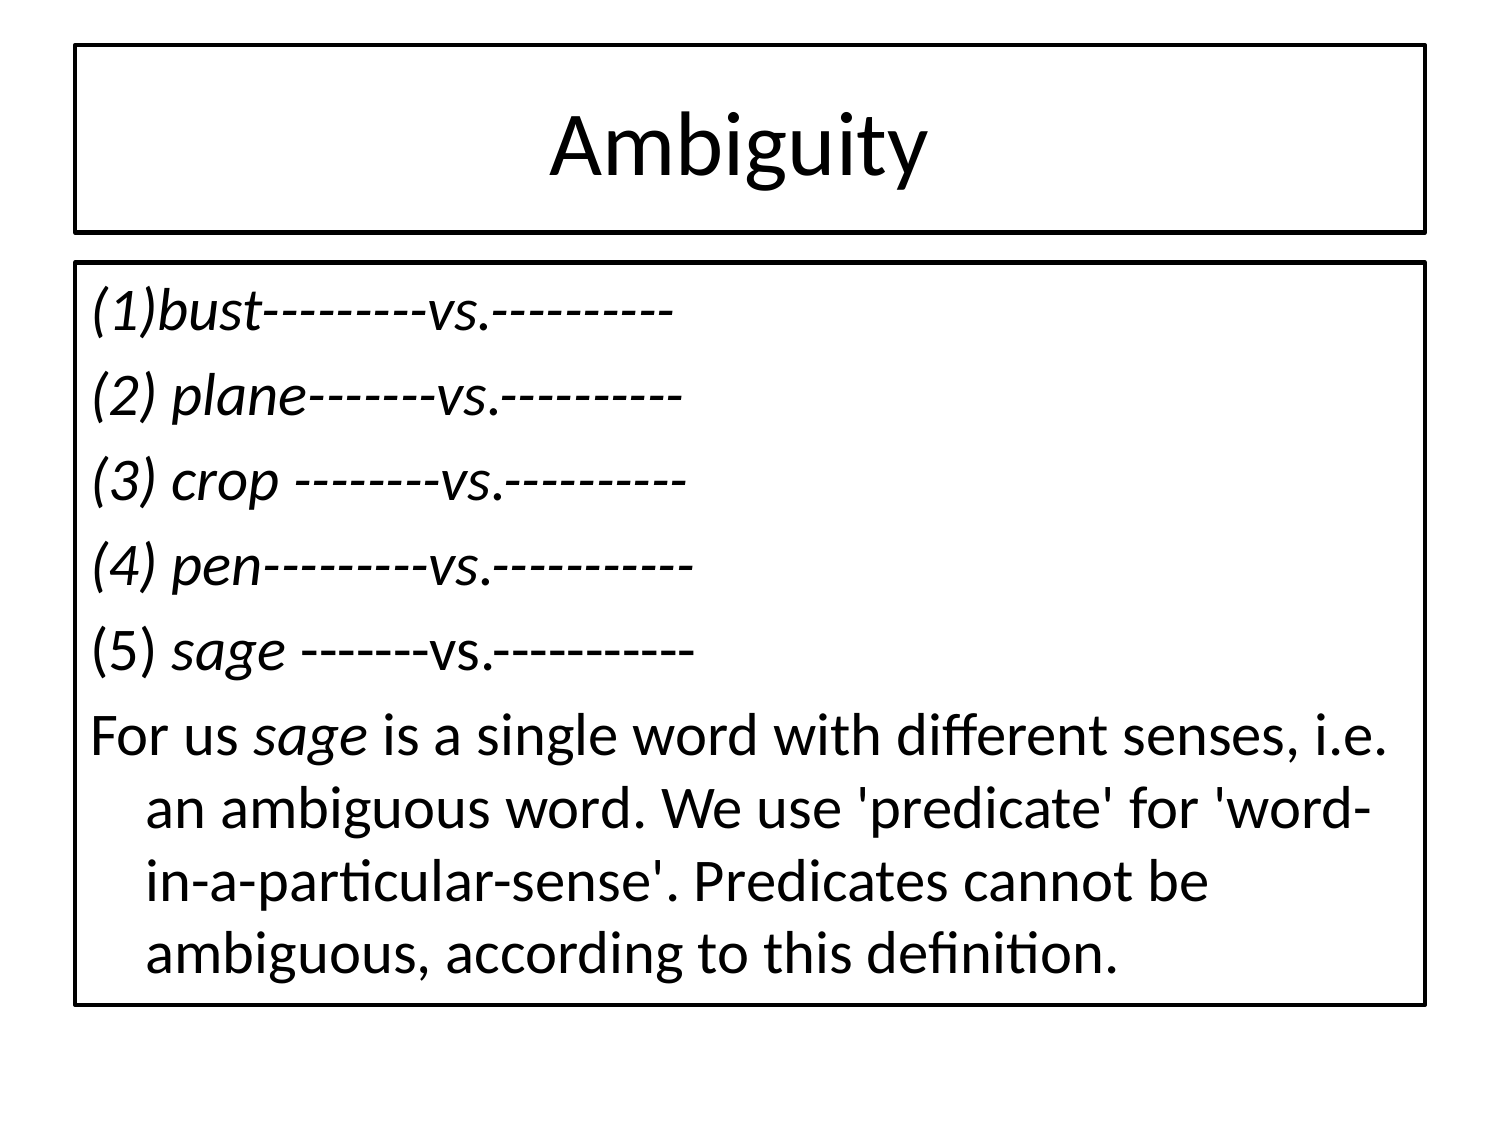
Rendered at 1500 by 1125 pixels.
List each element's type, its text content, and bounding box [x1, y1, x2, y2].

list (1)bust---------vs.---------- (2) plane-------vs.---------- (3) crop --------vs.---------- (4) pen---------vs.----------- (5) sage -------vs.----------- For us sage is a single word with different senses, i.e. an ambiguous word. We use 'predicate' for 'word-in-a-particular-sense'. Predicates cannot be ambiguous, according to this definition. [73, 260, 1427, 1007]
title Ambiguity [73, 43, 1427, 235]
